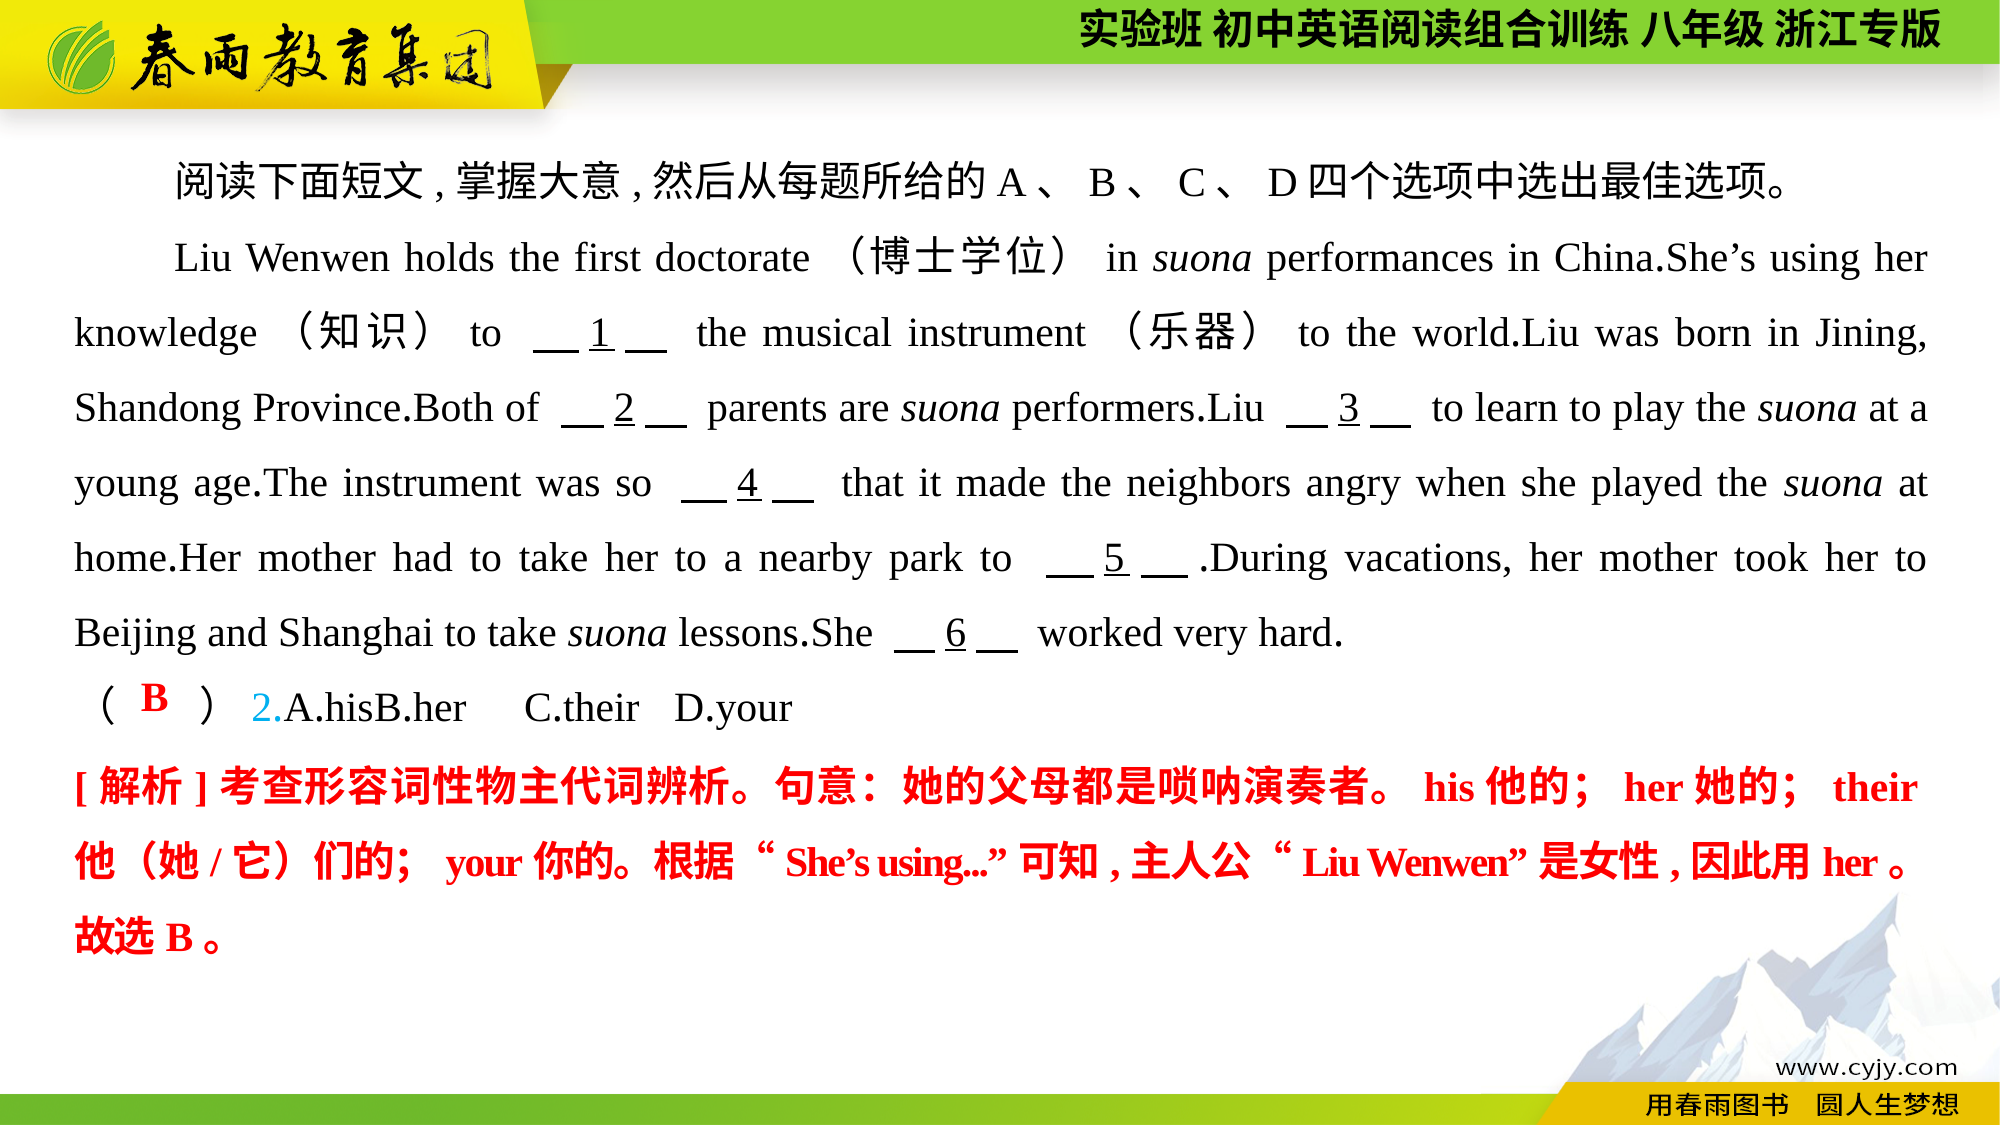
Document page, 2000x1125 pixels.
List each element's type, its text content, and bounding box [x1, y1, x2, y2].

picture [0, 0, 2000, 1125]
text_box B [126, 662, 184, 727]
list 阅读下面短文,掌握大意,然后从每题所给的A、B、C、D四个选项中选出最佳选项。 Liu Wenwen holds the first doctorate（博士学位）in suona performances in China.She’s using her knowledge（知识）to 1 the musical instrument（乐器）to the world.Liu was born in Jining, Shandong Province.Both of 2 parents are suona performers.Liu 3 to learn to play the suona at a young age.The instrument was so 4 that it made the neighbors angry when she played the suona at home.Her mother had to take her to a nearby park to 5 .During vacations, her mother took her to Beijing and Shanghai to take suona lessons.She 6 worked very hard. （ ）2.A.his B.her C.their D.your [59, 122, 1944, 727]
text_box [解析]考查形容词性物主代词辨析。句意：她的父母都是唢呐演奏者。his他的；her她的；their他（她/它）们的；your你的。根据“She’s using...”可知,主人公“Liu Wenwen”是女性,因此用her。故选B。 [59, 727, 1944, 968]
